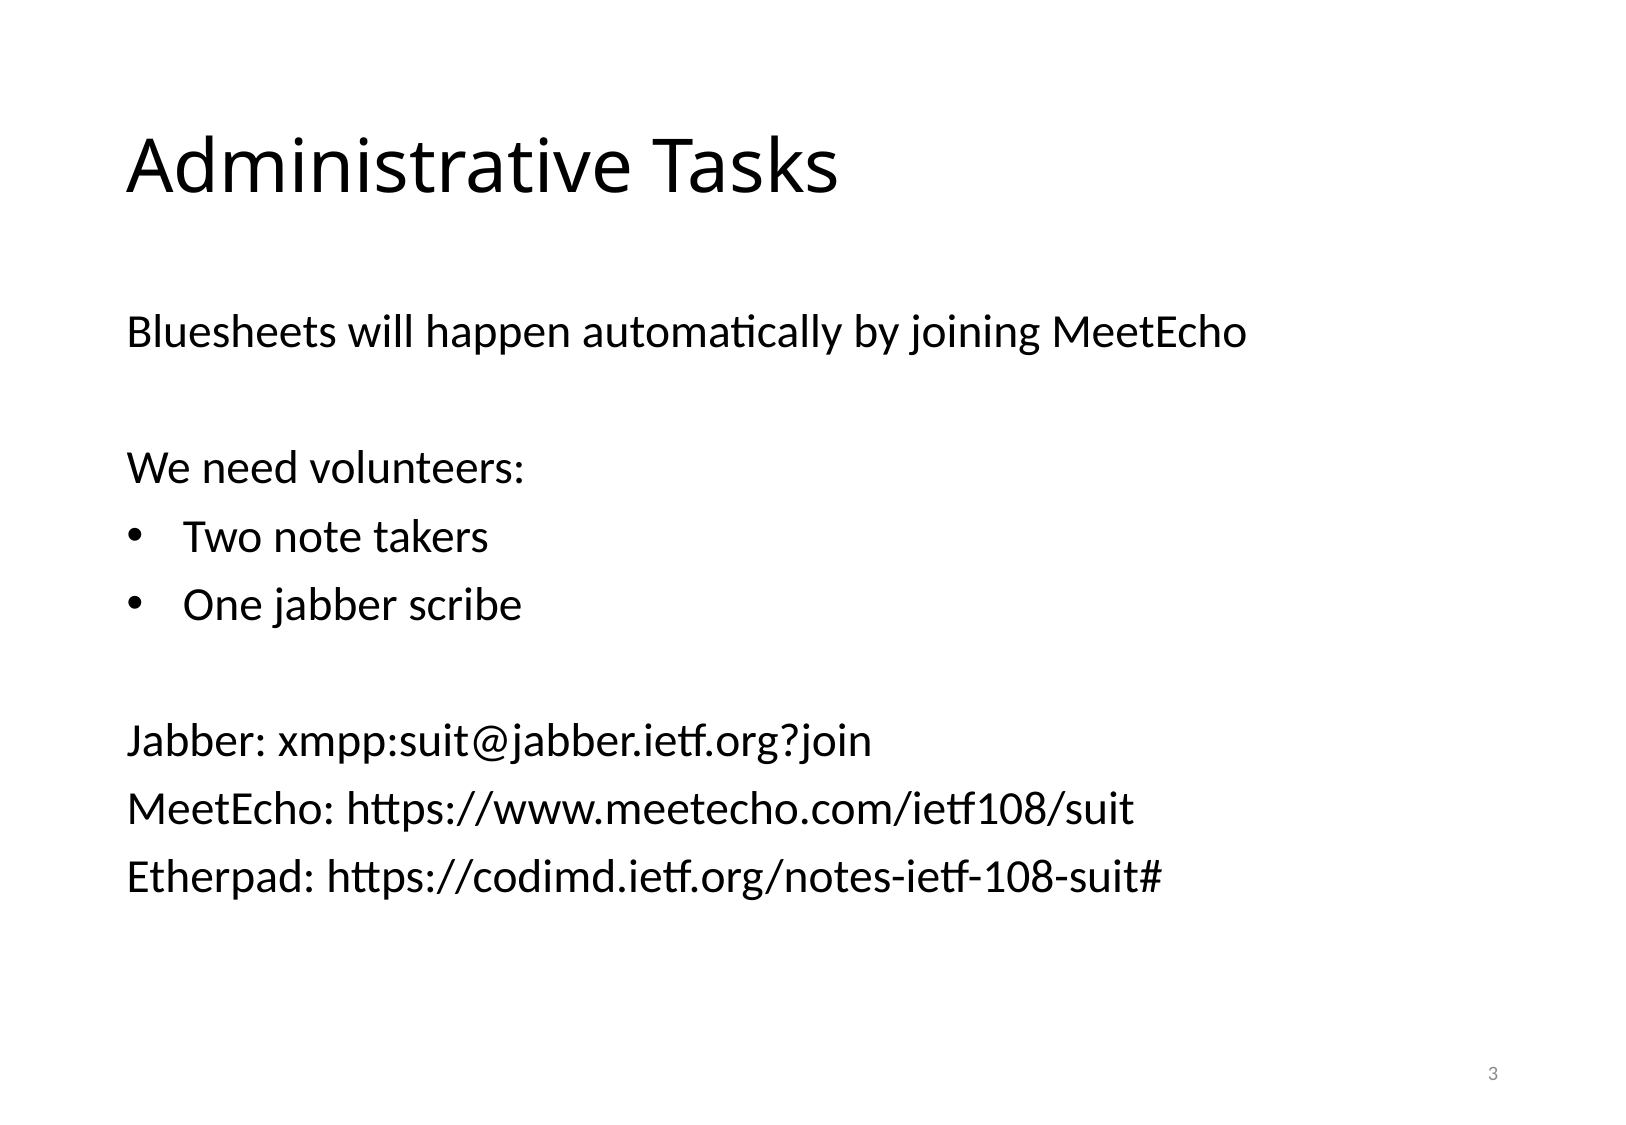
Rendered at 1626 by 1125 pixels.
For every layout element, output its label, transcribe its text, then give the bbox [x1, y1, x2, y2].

title Administrative Tasks [111, 59, 1514, 278]
list Bluesheets will happen automatically by joining MeetEcho We need volunteers: Two note takers One jabber scribe Jabber: xmpp:suit@jabber.ietf.org?join MeetEcho: https://www.meetecho.com/ietf108/suit Etherpad: https://codimd.ietf.org/notes-ietf-108-suit# [111, 299, 1514, 1014]
slide_number 3 [1147, 1042, 1514, 1103]
